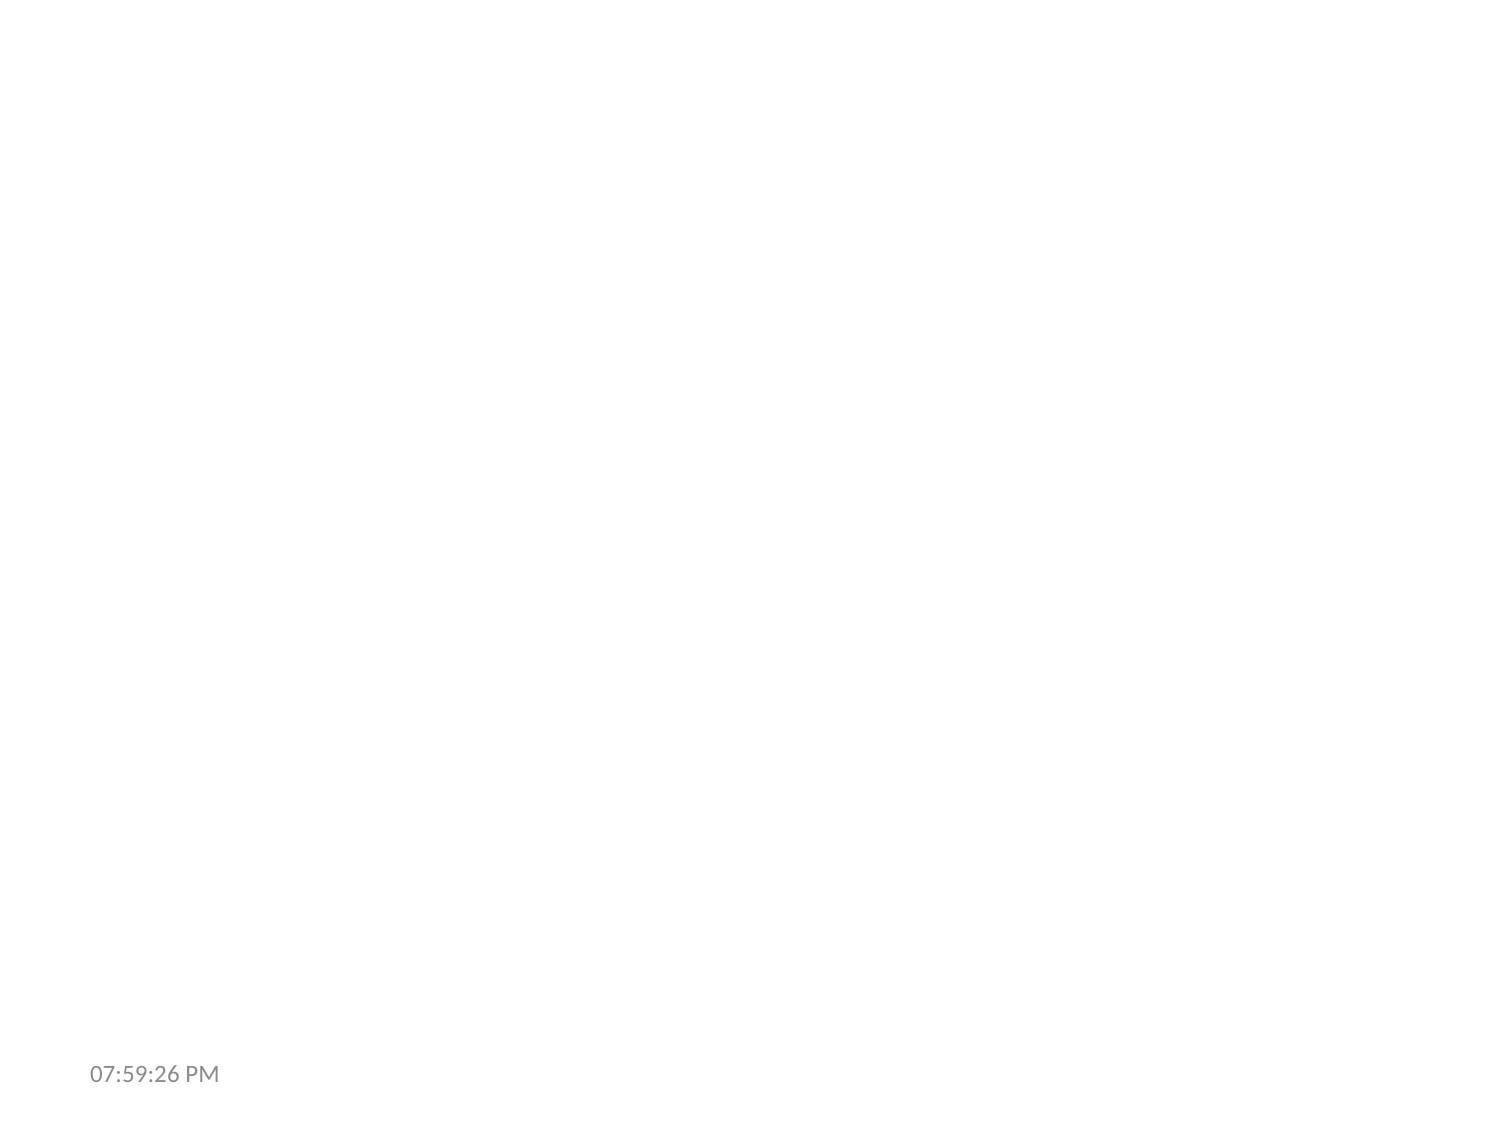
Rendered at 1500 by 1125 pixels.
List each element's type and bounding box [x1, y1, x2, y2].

slide_number [75, 1042, 425, 1103]
